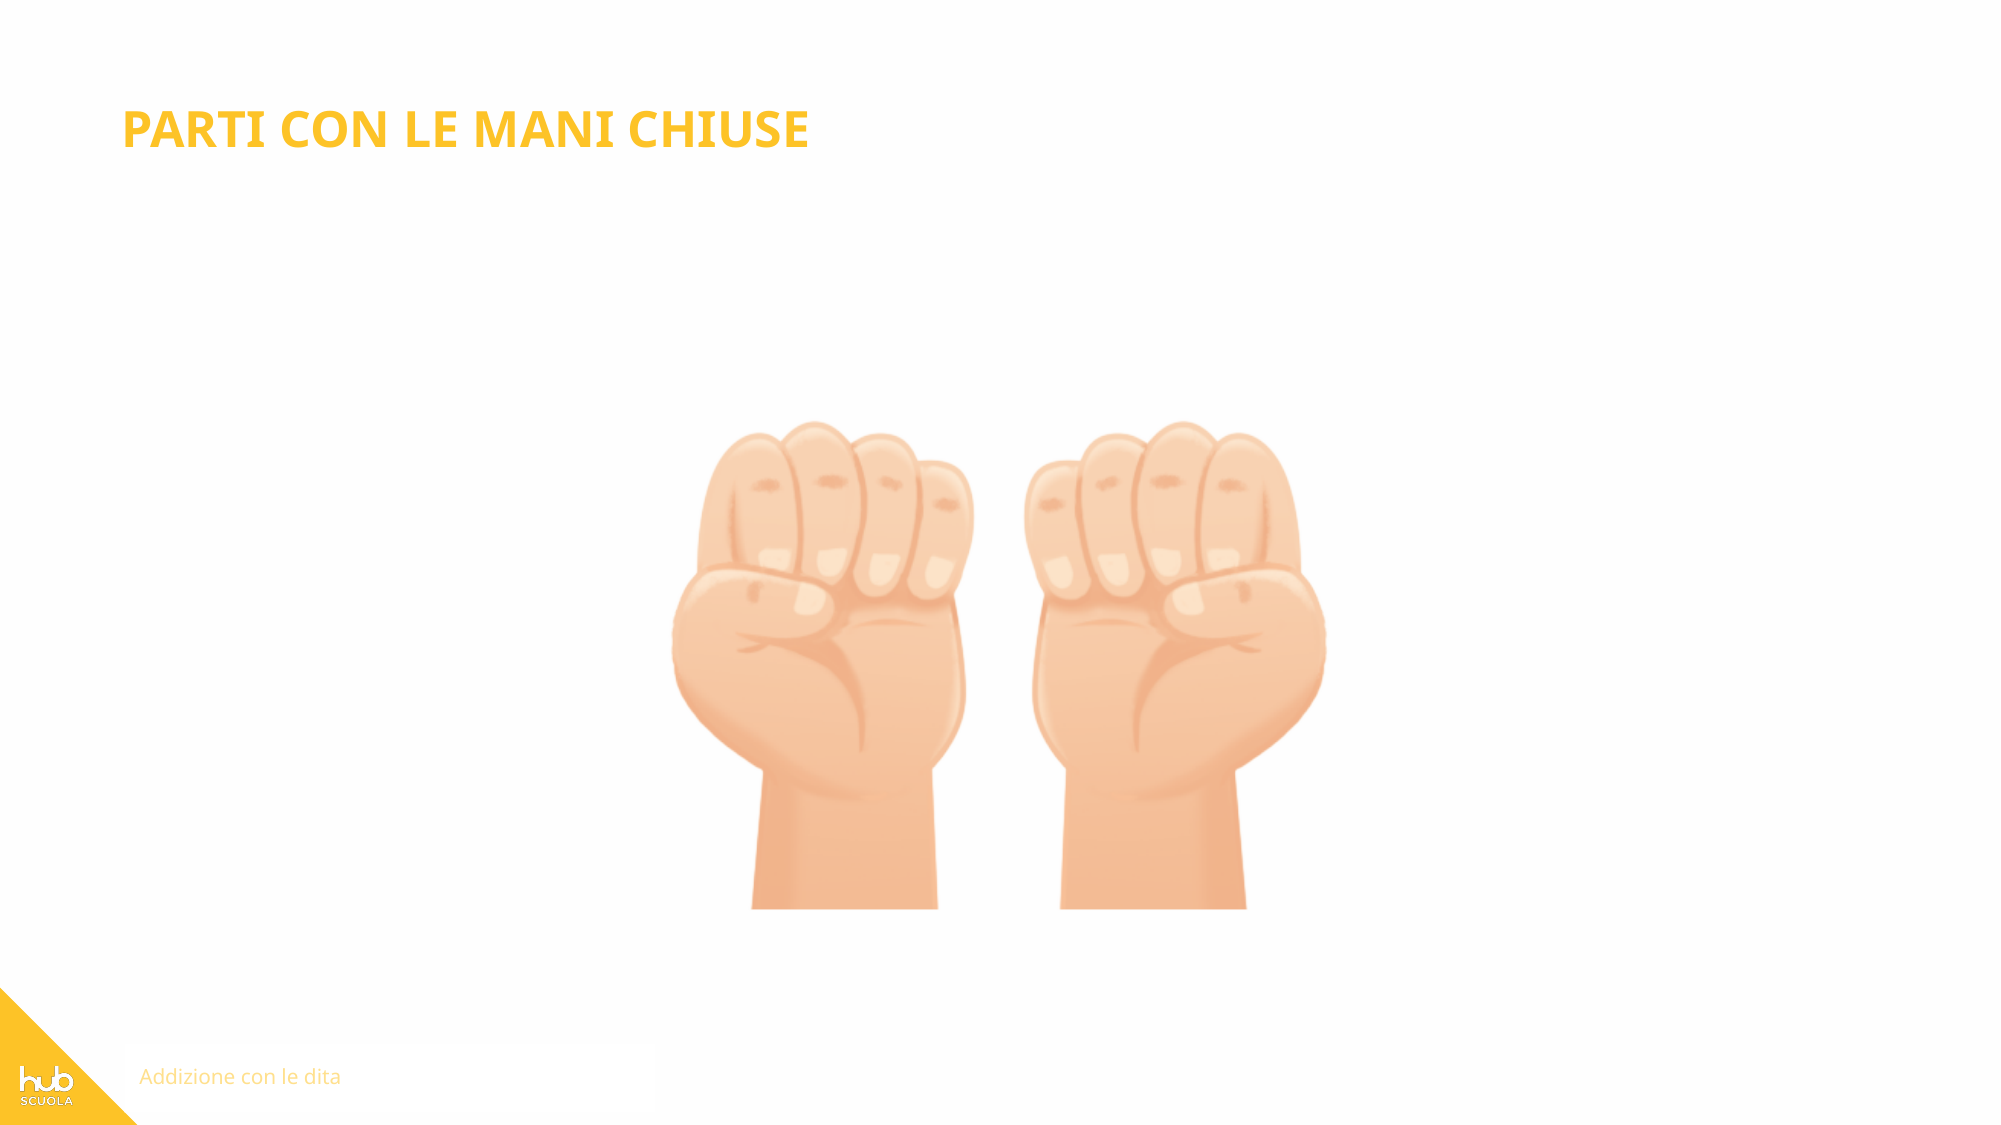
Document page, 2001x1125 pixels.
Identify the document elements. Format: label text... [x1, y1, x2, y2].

picture [20, 1066, 74, 1106]
list PARTI CON LE MANI CHIUSE [114, 90, 1886, 167]
picture [662, 396, 1338, 922]
